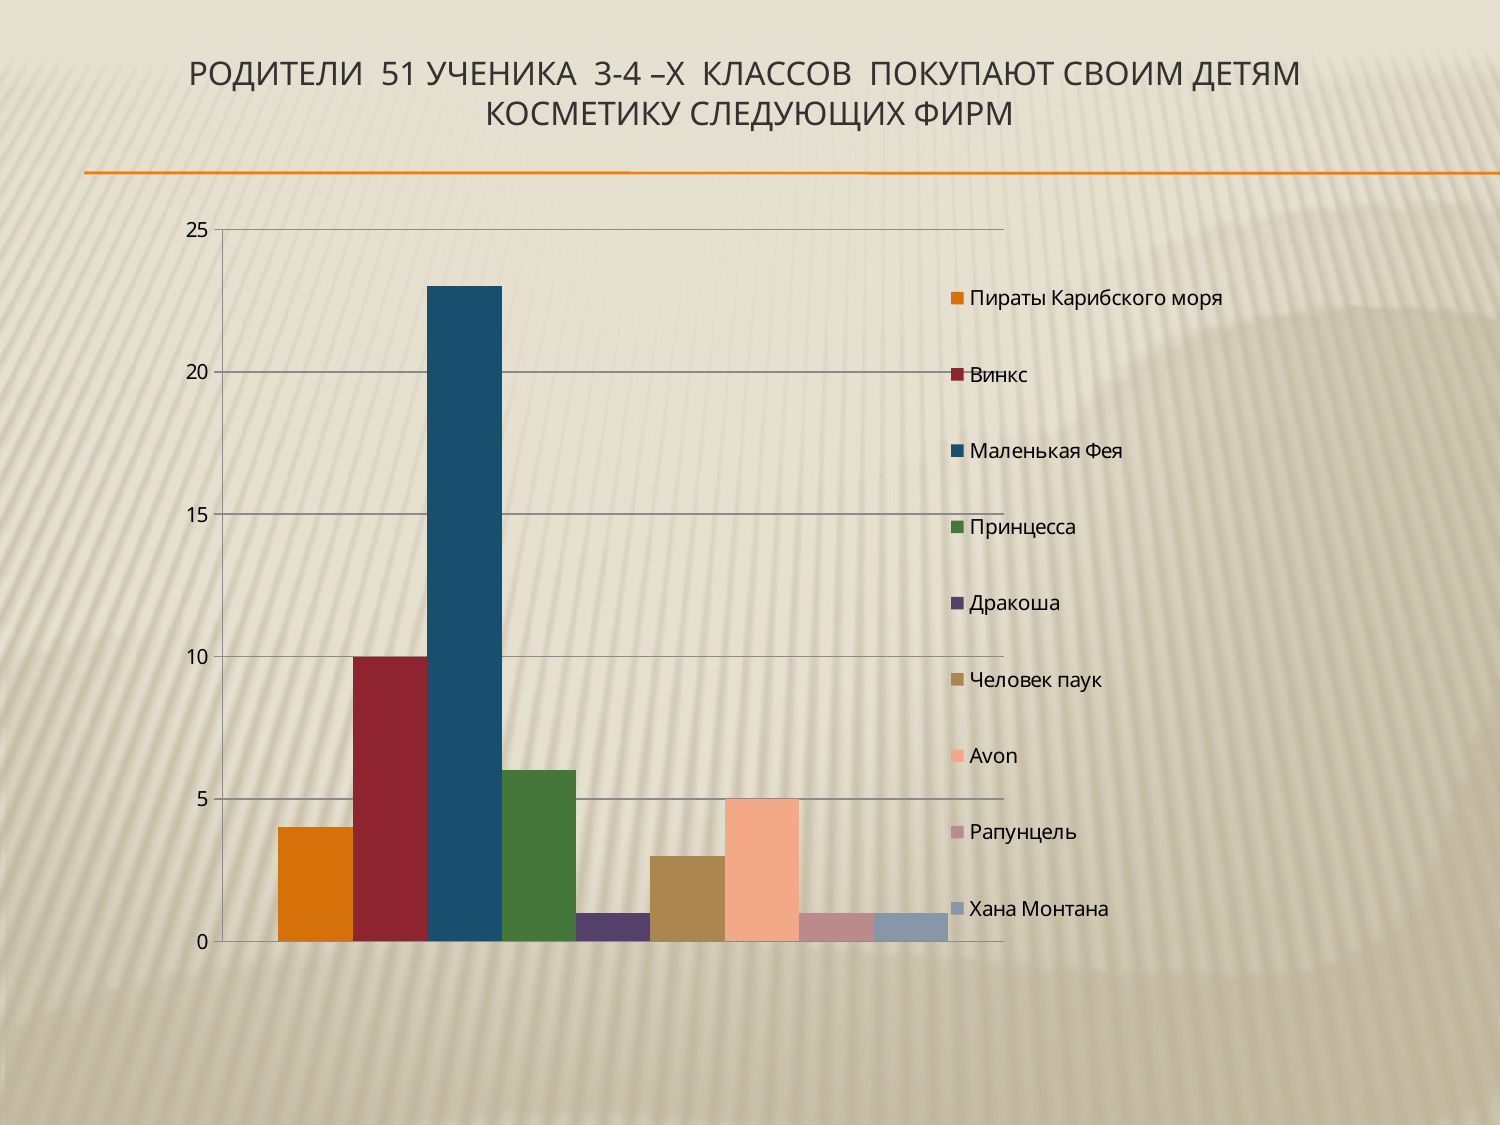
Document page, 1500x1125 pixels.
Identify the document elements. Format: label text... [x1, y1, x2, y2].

chart [162, 199, 1326, 972]
title родители 51 ученика 3-4 –х классов покупают своим детям косметику следующих фирм [75, 45, 1425, 1038]
